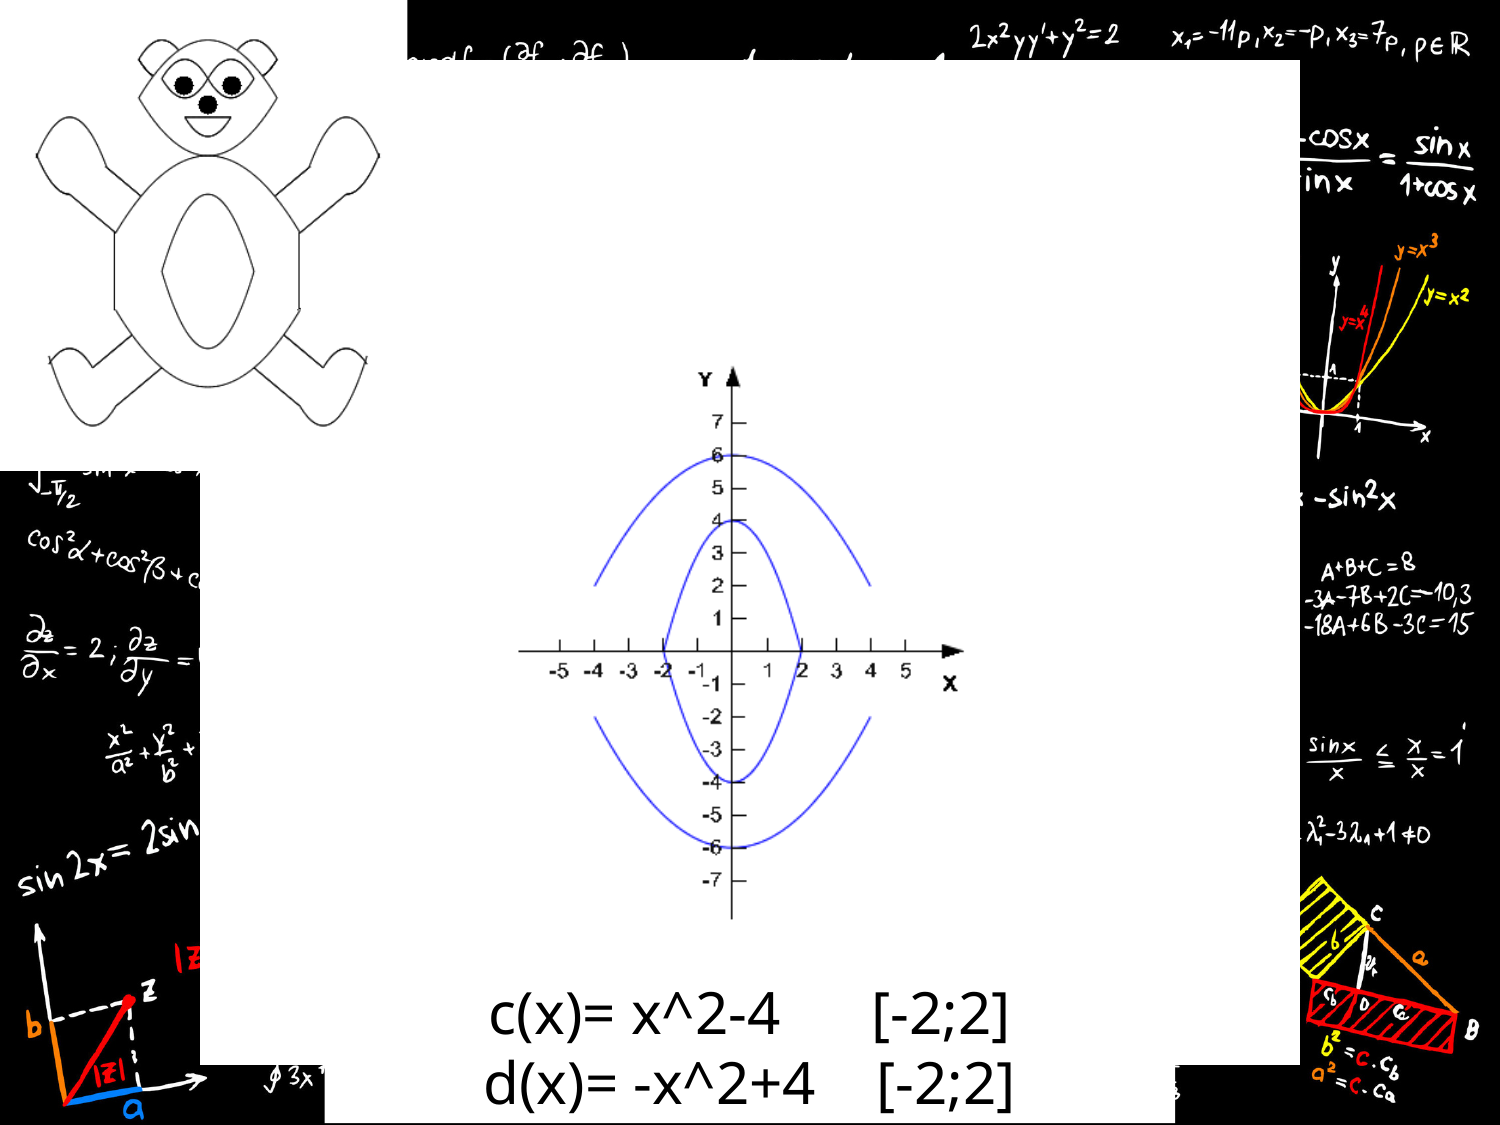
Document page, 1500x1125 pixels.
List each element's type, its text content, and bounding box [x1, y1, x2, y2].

picture [0, 0, 1500, 1125]
text_box c(x)= x^2-4 [-2;2] d(x)= -x^2+4 [-2;2] [324, 1078, 1176, 1124]
